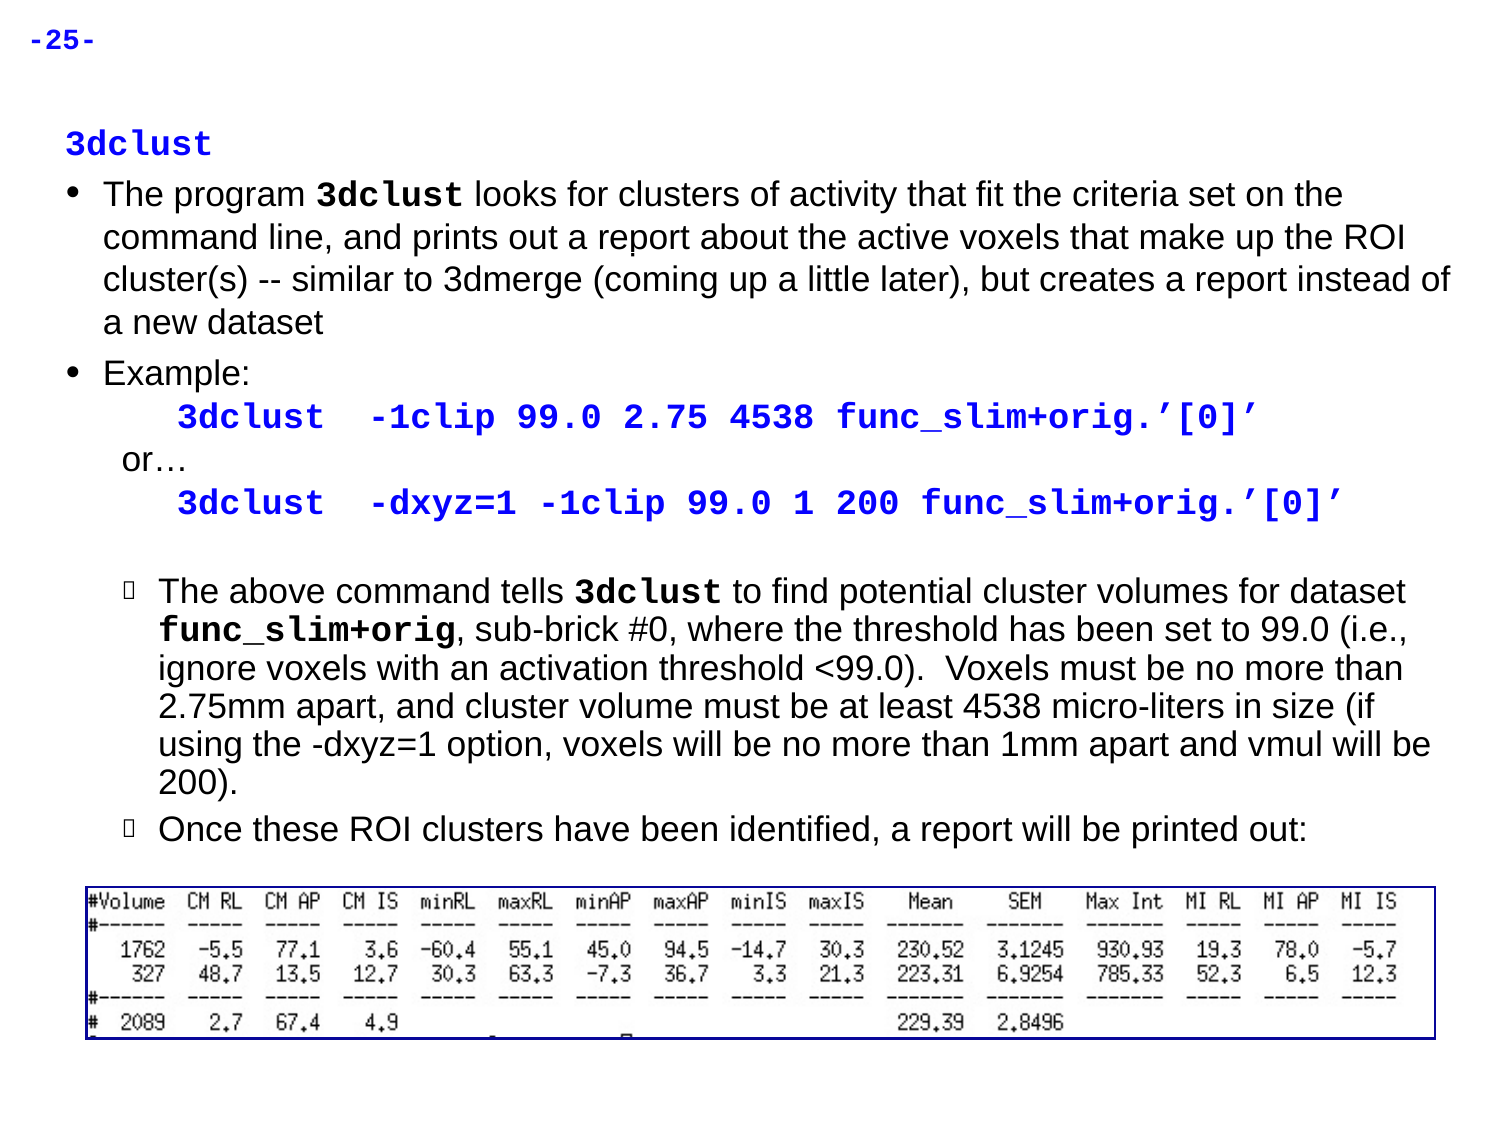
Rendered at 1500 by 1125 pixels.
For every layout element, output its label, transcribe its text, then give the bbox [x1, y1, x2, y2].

picture [87, 887, 1435, 1038]
text_box 3dclust The program 3dclust looks for clusters of activity that fit the criteria set on the command line, and prints out a report about the active voxels that make up the ROI cluster(s) -- similar to 3dmerge (coming up a little later), but creates a report instead of a new dataset Example: 3dclust -1clip 99.0 2.75 4538 func_slim+orig.’[0]’ or… 3dclust -dxyz=1 -1clip 99.0 1 200 func_slim+orig.’[0]’ The above command tells 3dclust to find potential cluster volumes for dataset func_slim+orig, sub-brick #0, where the threshold has been set to 99.0 (i.e., ignore voxels with an activation threshold <99.0). Voxels must be no more than 2.75mm apart, and cluster volume must be at least 4538 micro-liters in size (if using the -dxyz=1 option, voxels will be no more than 1mm apart and vmul will be 200). Once these ROI clusters have been identified, a report will be printed out: [49, 112, 1475, 1088]
